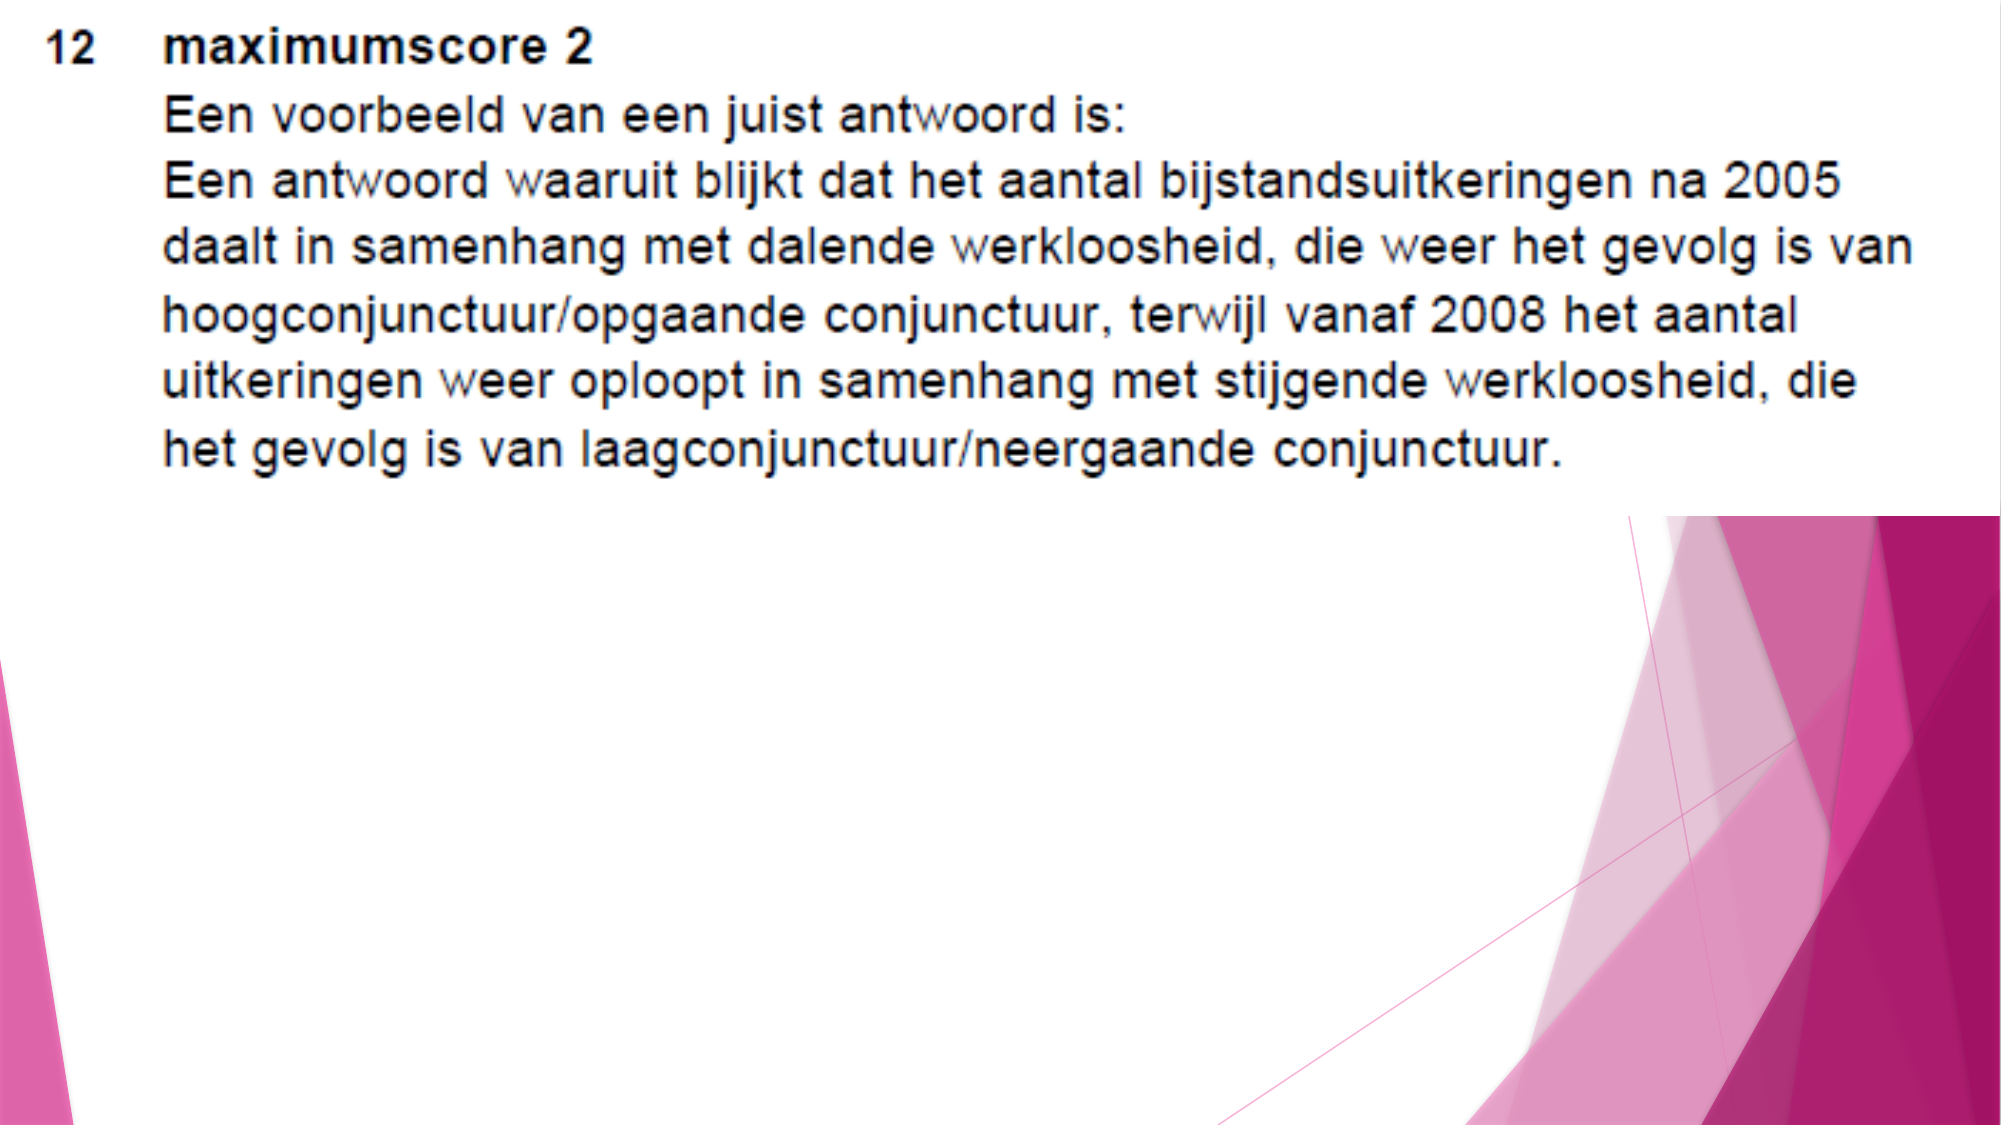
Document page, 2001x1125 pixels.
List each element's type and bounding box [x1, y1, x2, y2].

picture [0, 0, 2000, 517]
